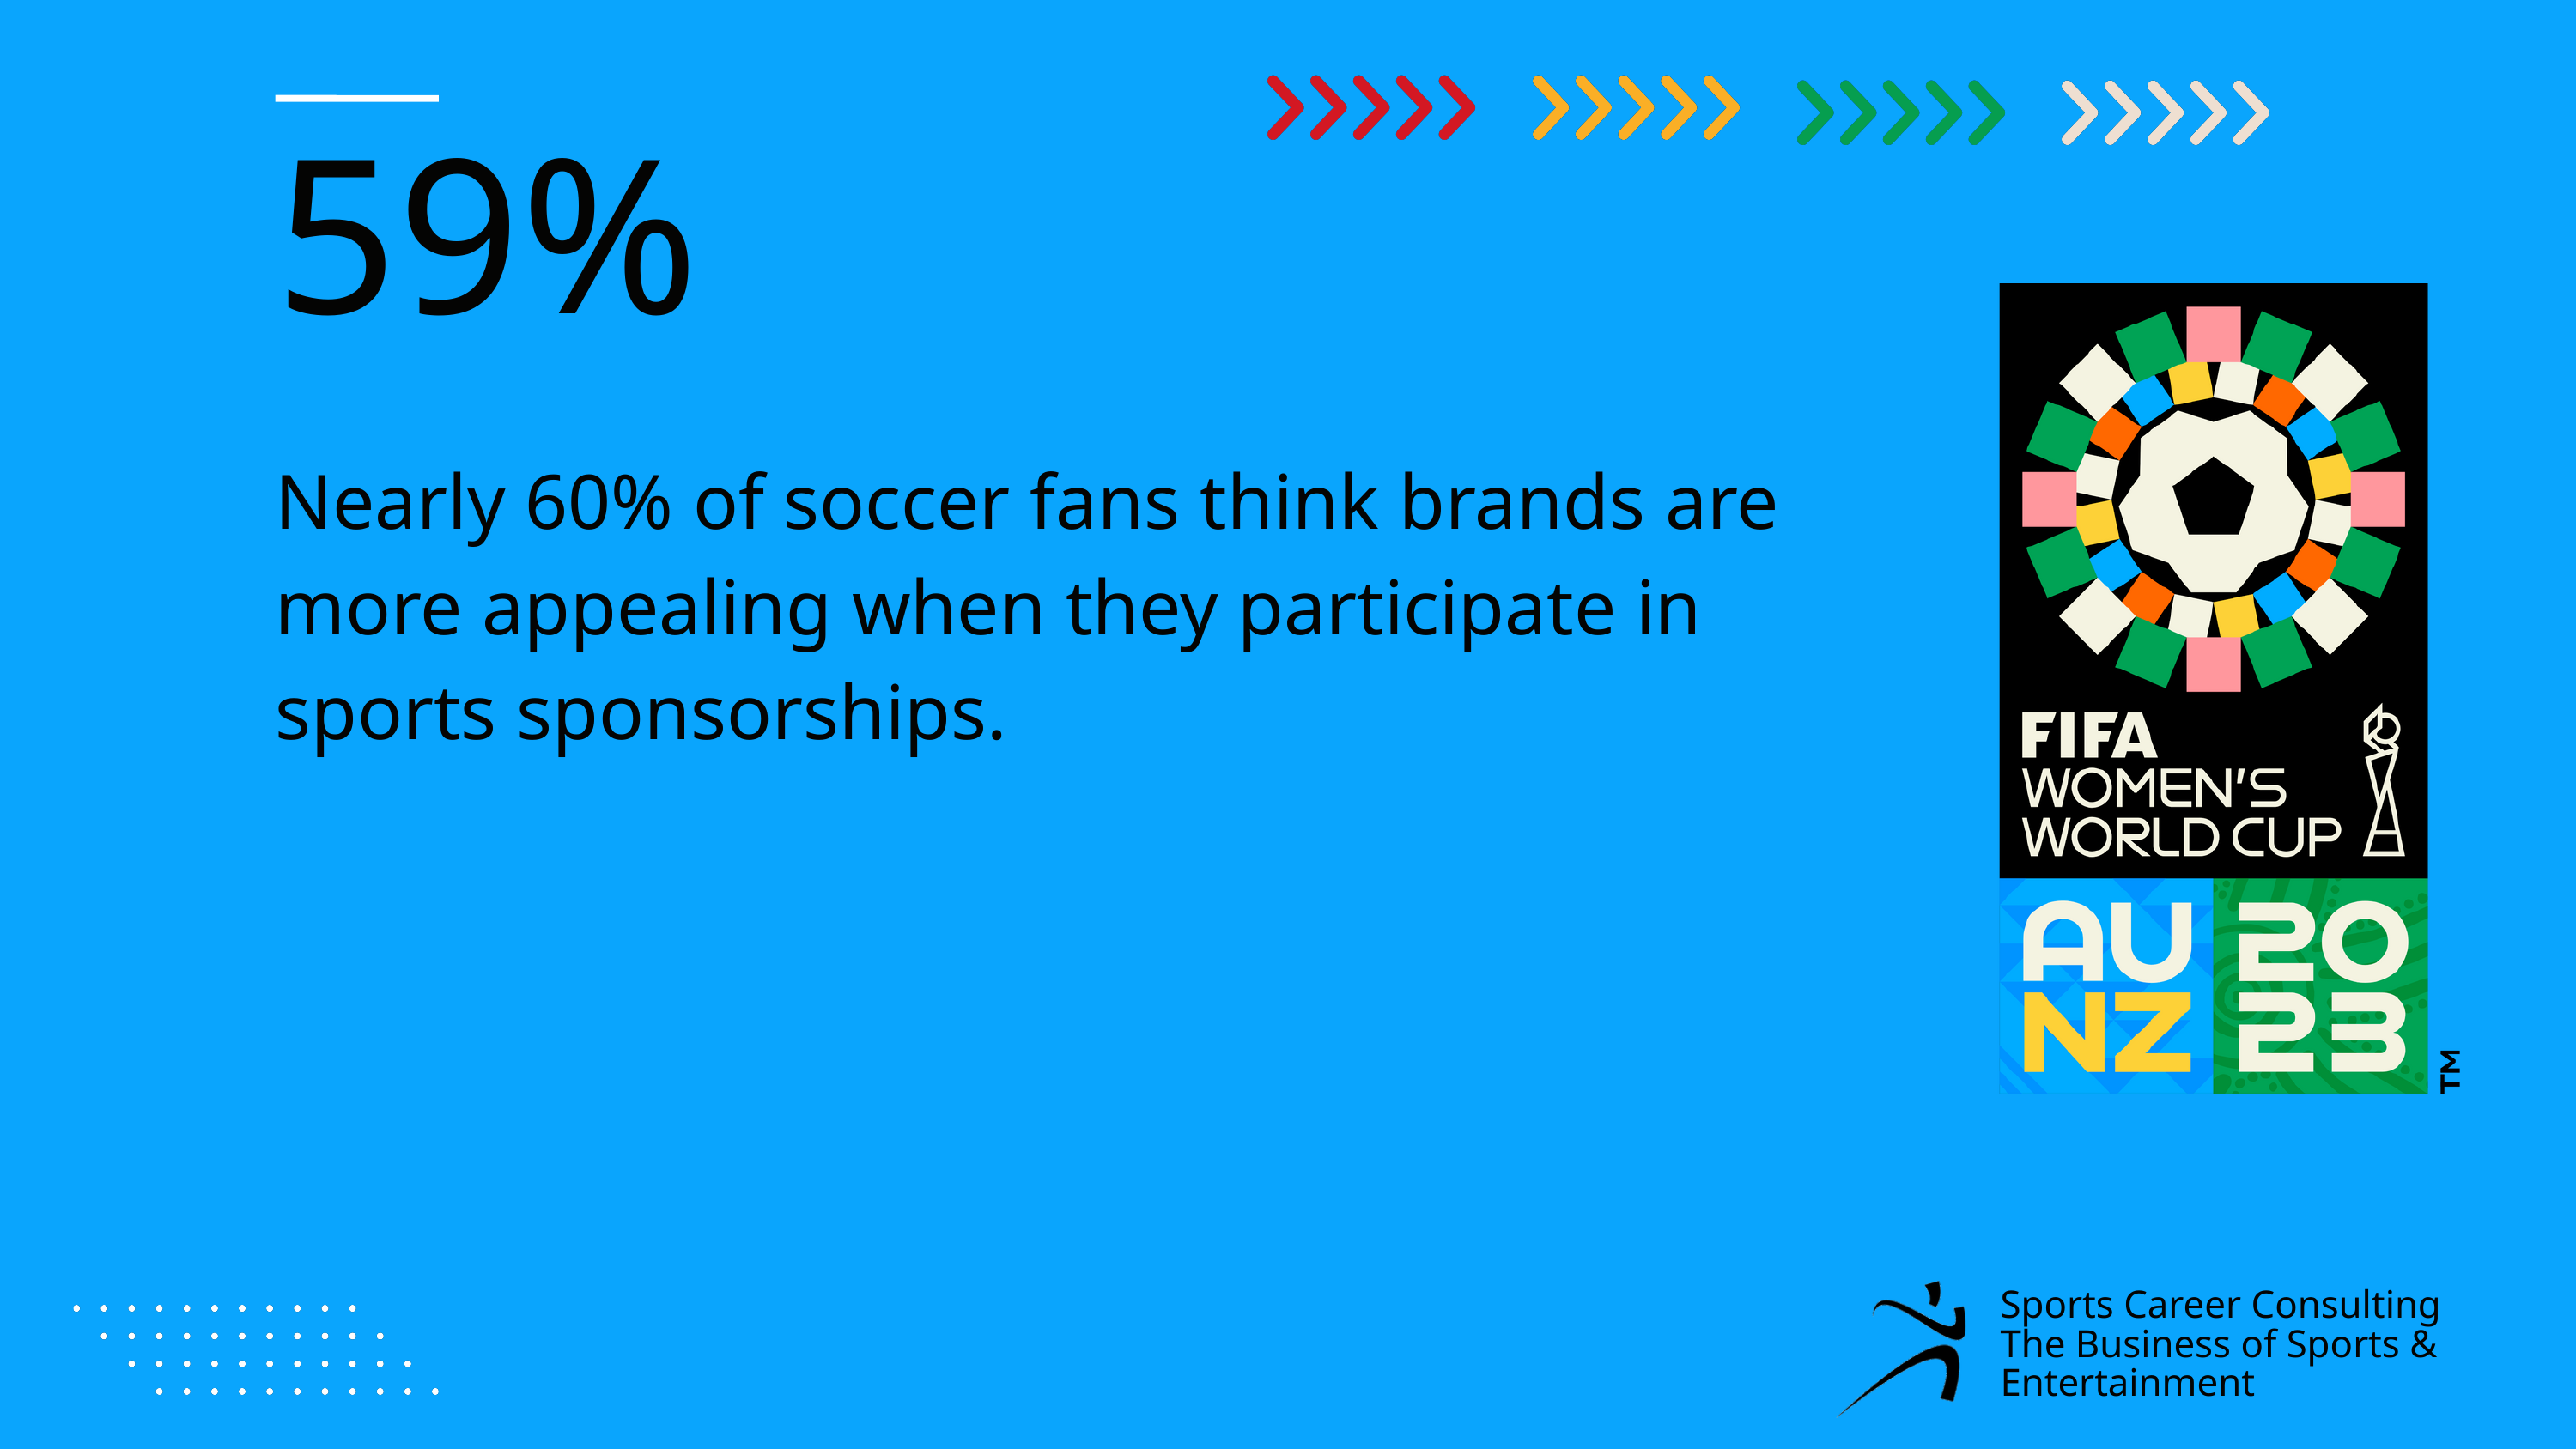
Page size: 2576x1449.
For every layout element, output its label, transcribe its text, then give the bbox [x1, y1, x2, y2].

text_box [1965, 283, 2460, 1094]
text_box Sports Career Consulting The Business of Sports & Entertainment [2000, 1286, 2508, 1404]
text_box Nearly 60% of soccer fans think brands are more appealing when they participate in sports sponsorships. [275, 439, 1819, 966]
text_box [73, 1305, 439, 1395]
text_box [1267, 75, 1476, 140]
text_box [1836, 1281, 1966, 1418]
text_box 59% [275, 120, 1273, 357]
text_box [2061, 80, 2270, 145]
text_box [1796, 80, 2006, 145]
text_box [1531, 75, 1741, 140]
